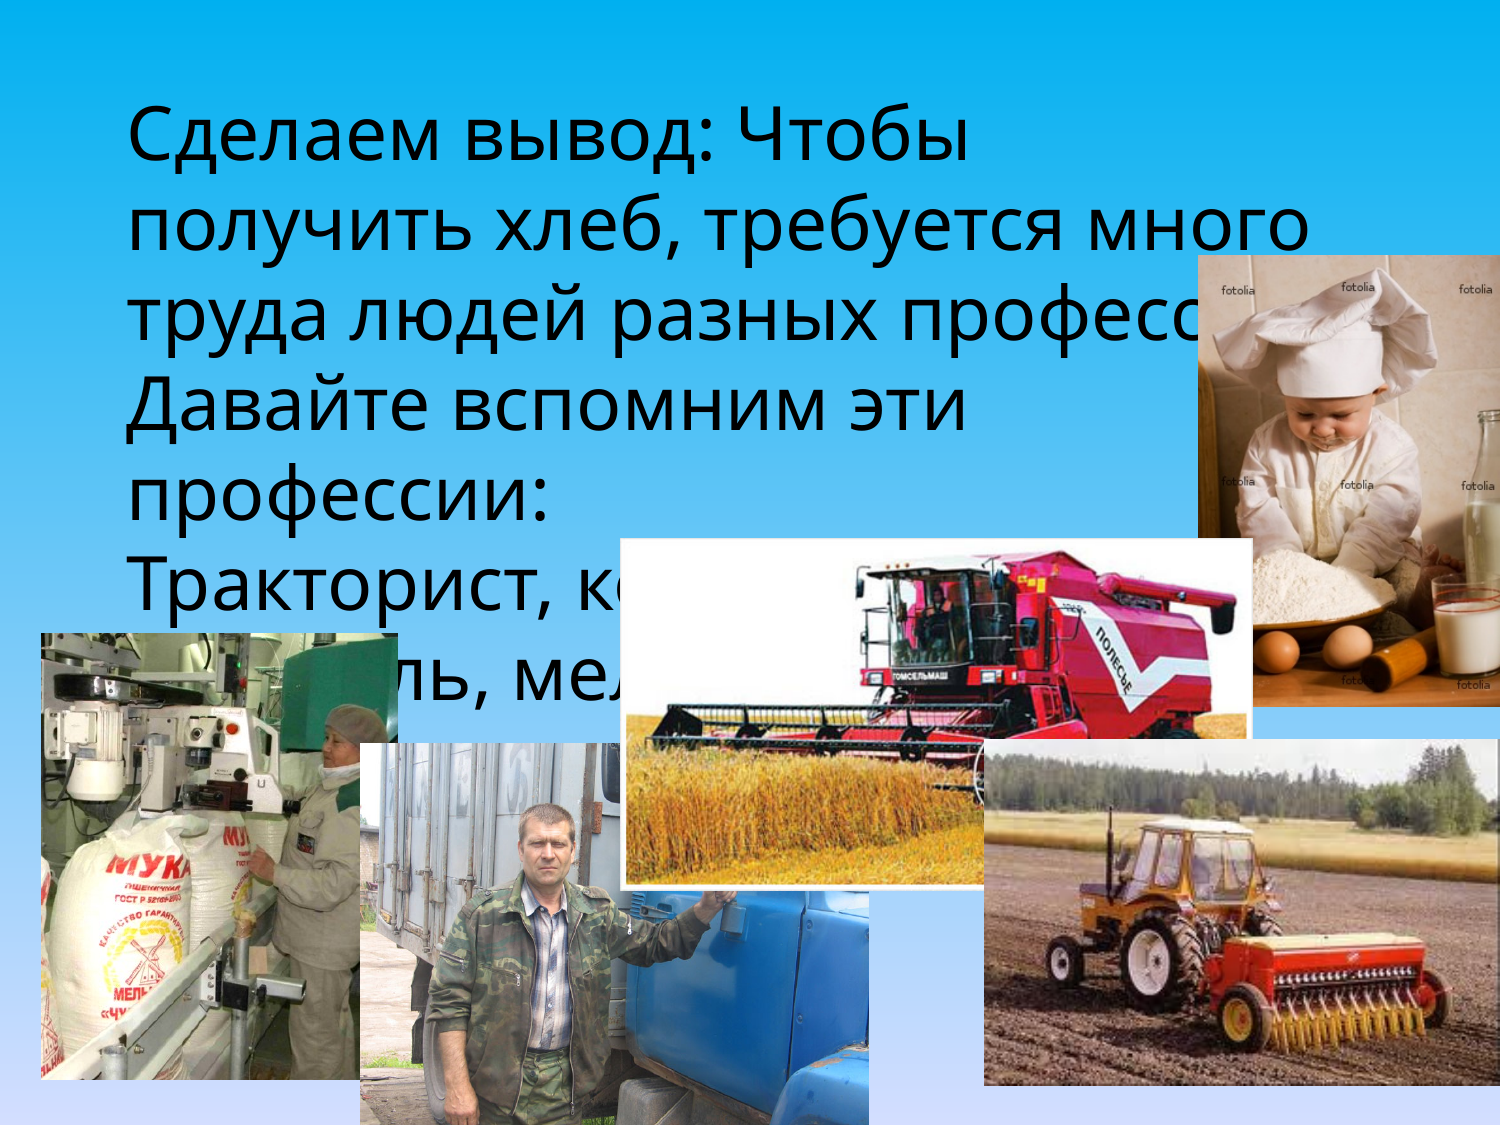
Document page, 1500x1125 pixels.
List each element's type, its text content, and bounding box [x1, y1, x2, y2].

text_box Сделаем вывод: Чтобы получить хлеб, требуется много труда людей разных профессий. Давайте вспомним эти профессии: Тракторист, комбайнер, водитель, мельник, пекарь. [112, 78, 1353, 723]
picture [41, 255, 1500, 1125]
